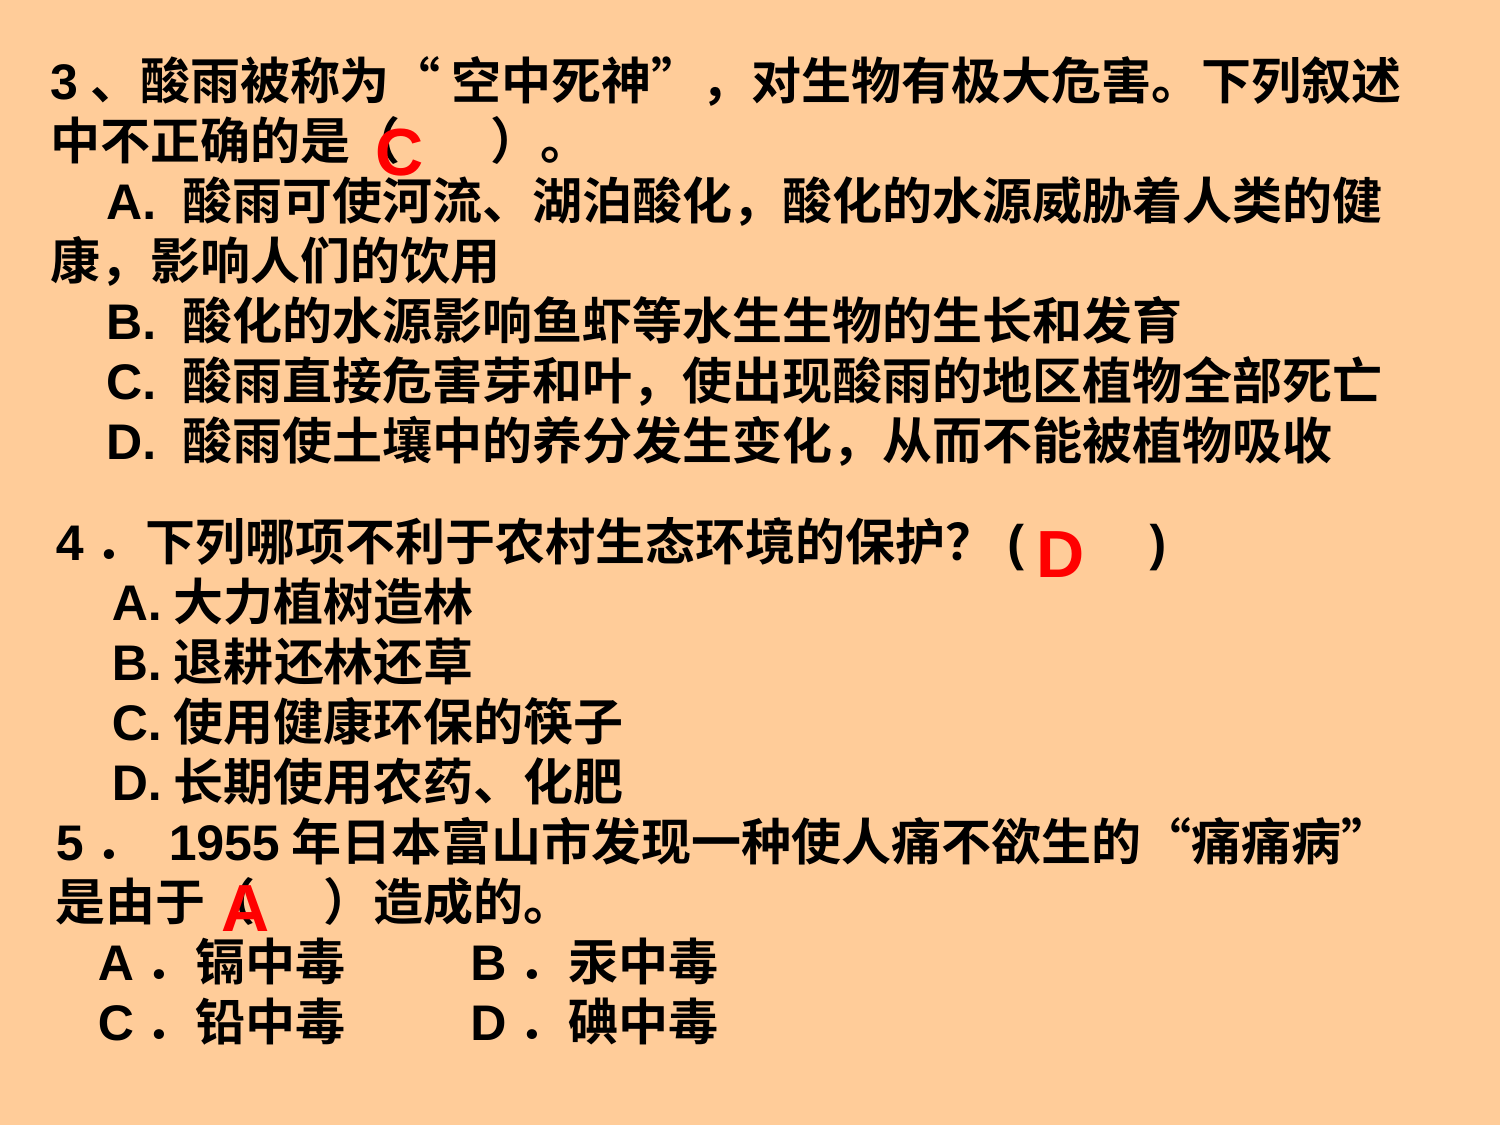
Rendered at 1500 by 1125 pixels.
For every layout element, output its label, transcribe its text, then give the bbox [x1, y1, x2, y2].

text_box D [1021, 503, 1100, 599]
text_box 4．下列哪项不利于农村生态环境的保护？( ) A.大力植树造林 B.退耕还林还草 C.使用健康环保的筷子 D.长期使用农药、化肥 5． 1955年日本富山市发现一种使人痛不欲生的“痛痛病”是由于（ ）造成的。 A．镉中毒 B．汞中毒 C．铅中毒 D．碘中毒 [41, 503, 1412, 1058]
text_box C [360, 101, 439, 197]
text_box 3、酸雨被称为“ 空中死神”，对生物有极大危害。下列叙述中不正确的是（ ）。 A. 酸雨可使河流、湖泊酸化，酸化的水源威胁着人类的健康，影响人们的饮用 B. 酸化的水源影响鱼虾等水生生物的生长和发育 C. 酸雨直接危害芽和叶，使出现酸雨的地区植物全部死亡 D. 酸雨使土壤中的养分发生变化，从而不能被植物吸收 [35, 42, 1447, 477]
text_box A [206, 857, 285, 953]
